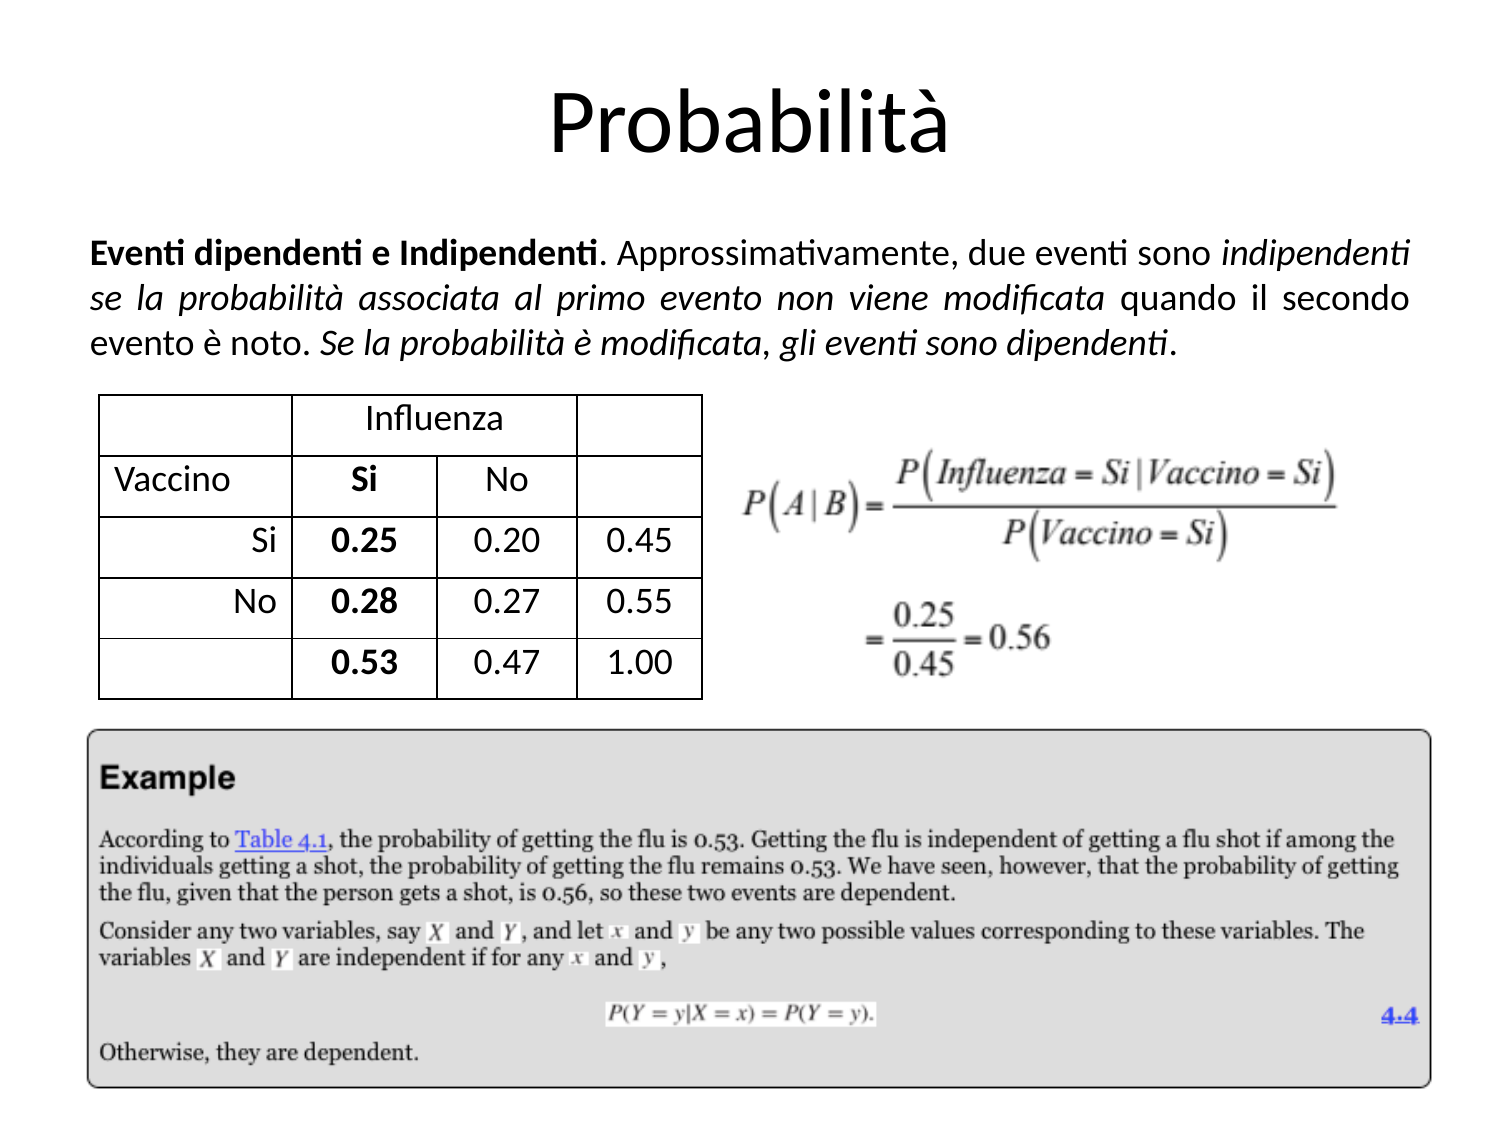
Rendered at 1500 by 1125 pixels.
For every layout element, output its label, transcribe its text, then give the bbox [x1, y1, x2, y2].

table_cell 0.20 [438, 518, 576, 577]
table_header [100, 396, 291, 455]
text_box Eventi dipendenti e Indipendenti. Approssimativamente, due eventi sono indipendenti se la probabilità associata al primo evento non viene modificata quando il secondo evento è noto. Se la probabilità è modificata, gli eventi sono dipendenti. [74, 220, 1425, 371]
table_cell Si [100, 518, 291, 577]
table_cell 0.28 [293, 579, 436, 638]
table_cell No [438, 457, 576, 516]
table_header Influenza [293, 396, 576, 455]
table_cell 0.47 [438, 639, 576, 698]
table_cell 0.53 [293, 639, 436, 698]
table_cell [578, 457, 701, 516]
table_cell 0.45 [578, 518, 701, 577]
table_header [578, 396, 701, 455]
title Probabilità [75, 45, 1425, 187]
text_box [737, 444, 1341, 681]
table_cell 0.55 [578, 579, 701, 638]
table_cell 1.00 [578, 639, 701, 698]
table_cell 0.27 [438, 579, 576, 638]
table_cell [100, 639, 291, 698]
table_cell 0.25 [293, 518, 436, 577]
table_cell Vaccino [100, 457, 291, 516]
table_cell Si [293, 457, 436, 516]
picture [79, 726, 1440, 1092]
table_cell No [100, 579, 291, 638]
